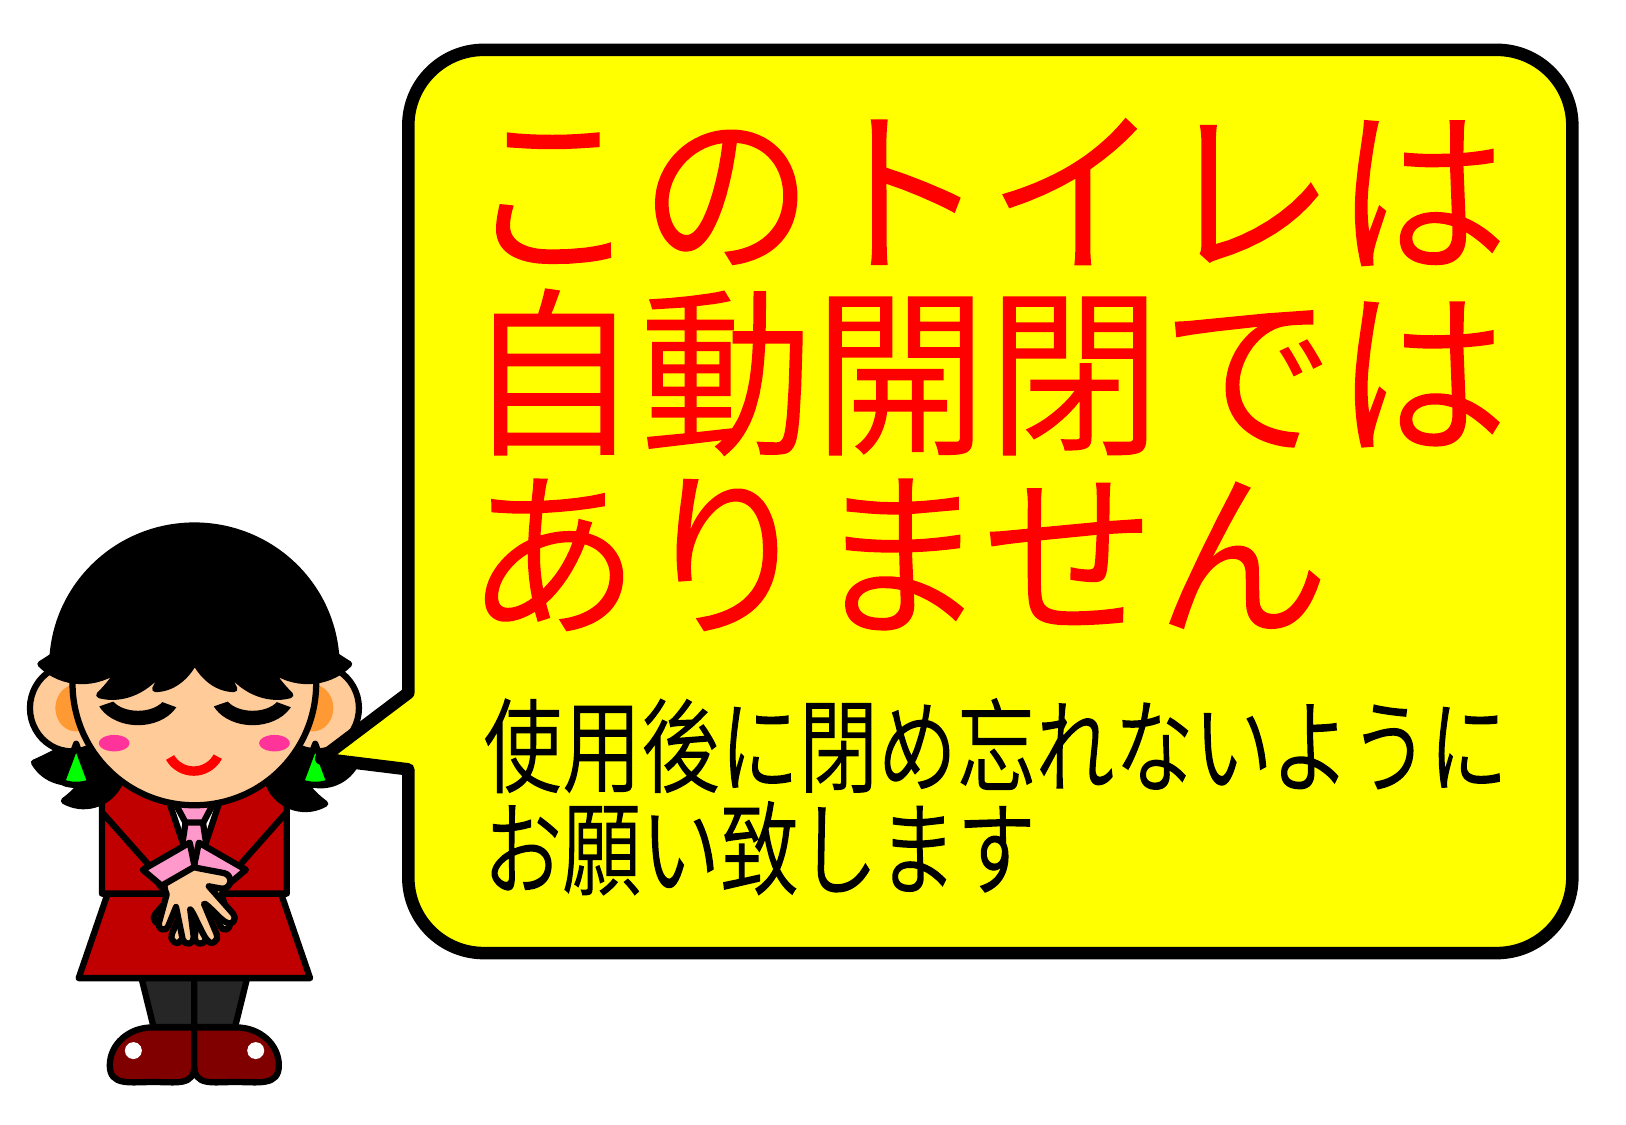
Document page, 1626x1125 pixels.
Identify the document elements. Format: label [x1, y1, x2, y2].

text_box [29, 525, 360, 1083]
text_box [364, 47, 1575, 956]
